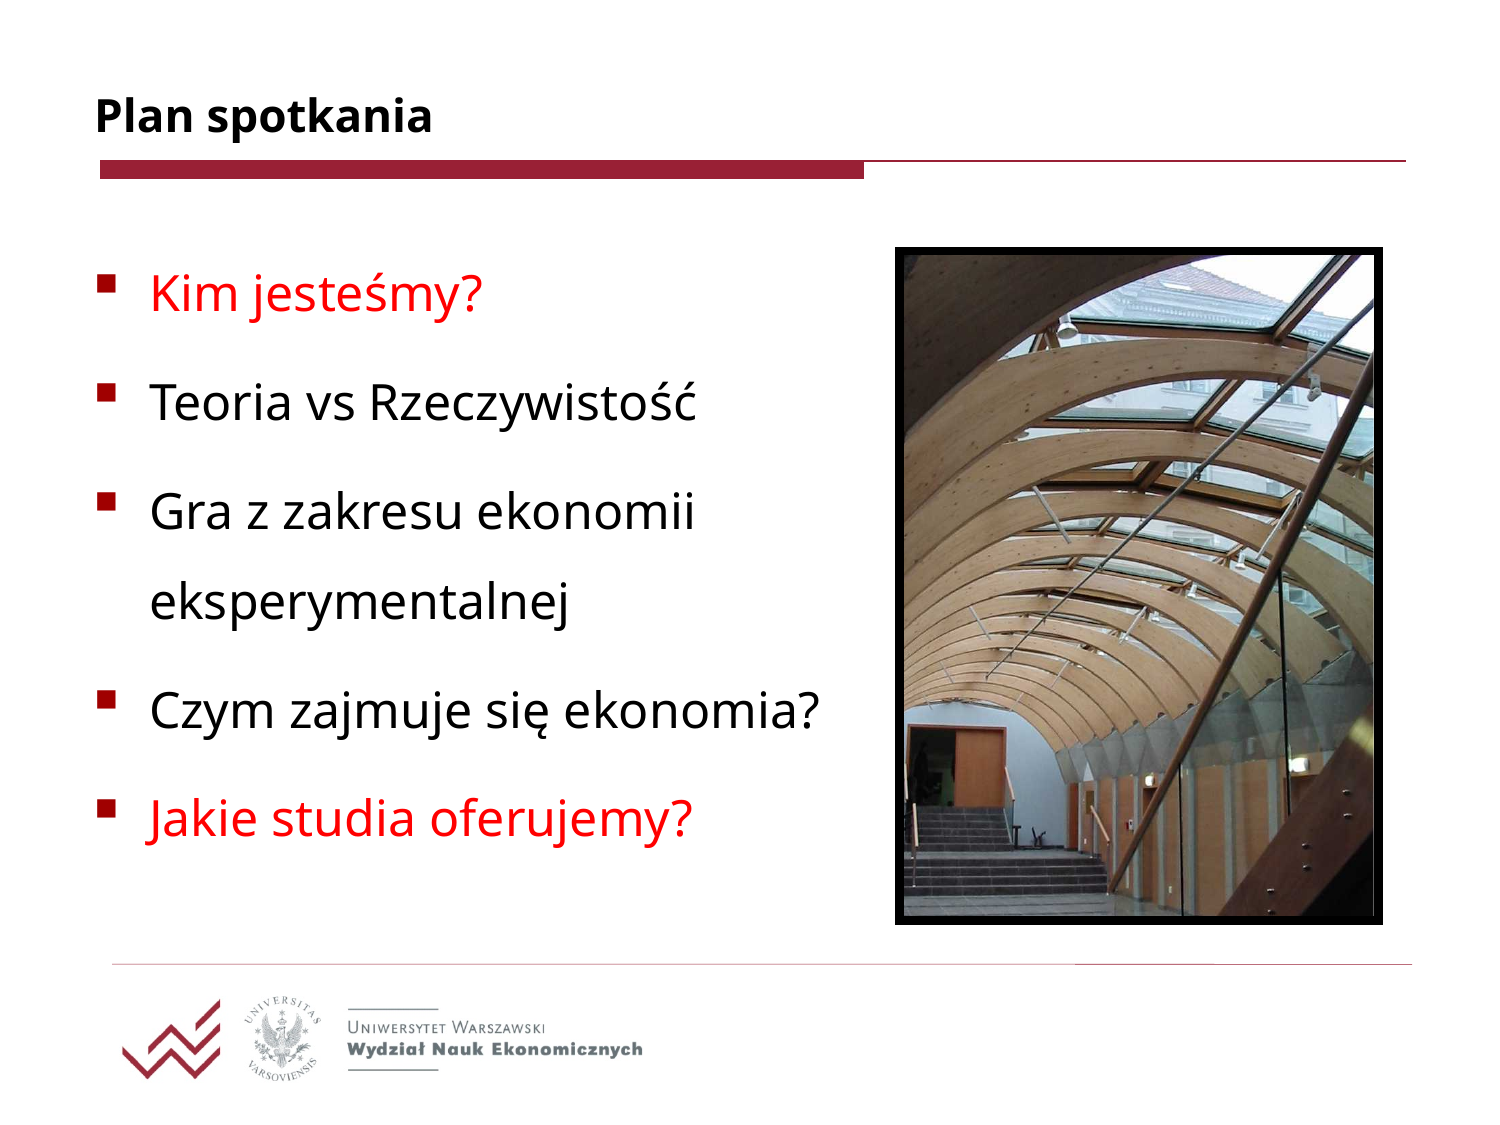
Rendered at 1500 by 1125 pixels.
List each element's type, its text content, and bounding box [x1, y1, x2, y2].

picture [75, 952, 688, 1125]
title Plan spotkania [93, 54, 1406, 173]
list Kim jesteśmy? Teoria vs Rzeczywistość Gra z zakresu ekonomii eksperymentalnej Czym zajmuje się ekonomia? Jakie studia oferujemy? [92, 231, 928, 988]
picture [903, 255, 1374, 917]
